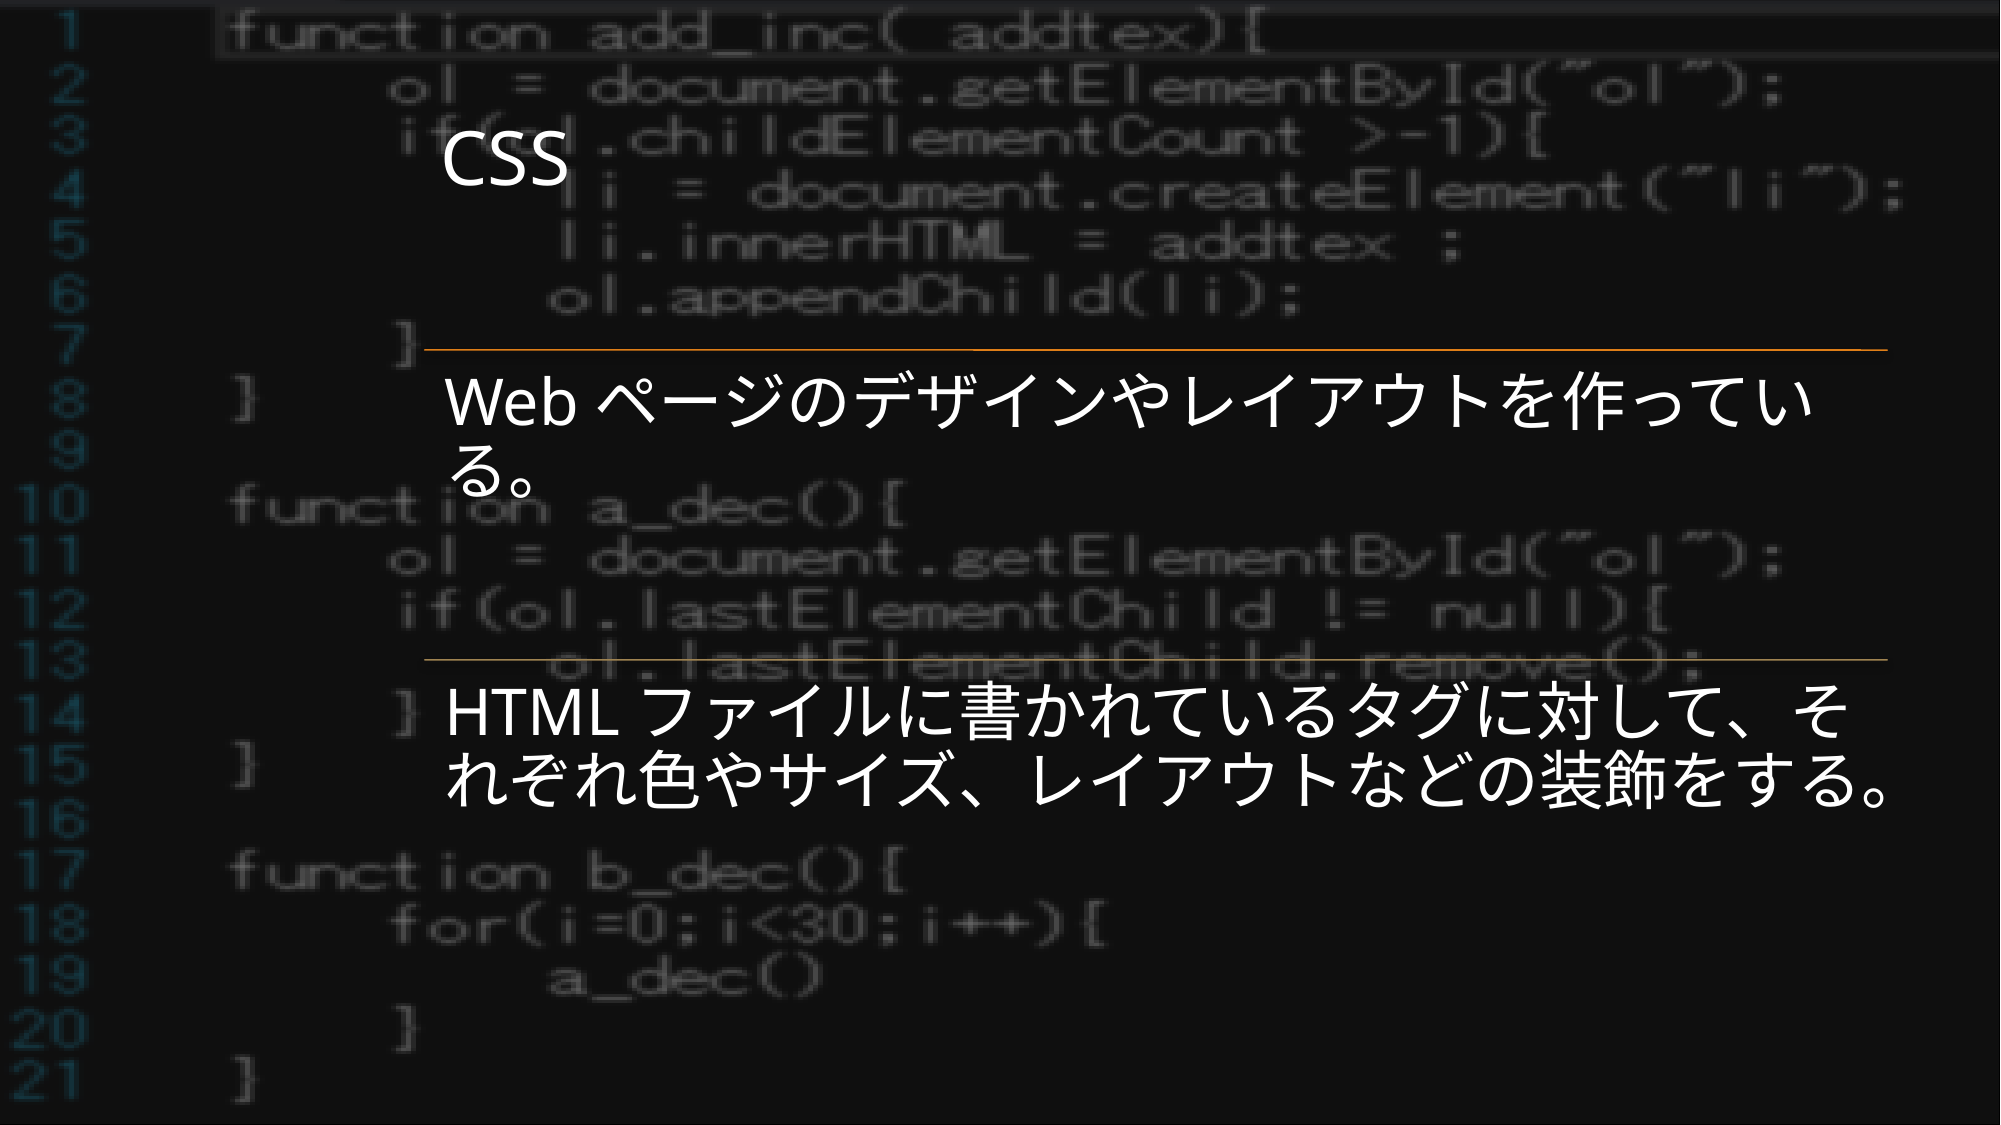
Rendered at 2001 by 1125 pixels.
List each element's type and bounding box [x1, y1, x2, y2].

list [424, 349, 1888, 970]
picture [0, 0, 2000, 1125]
